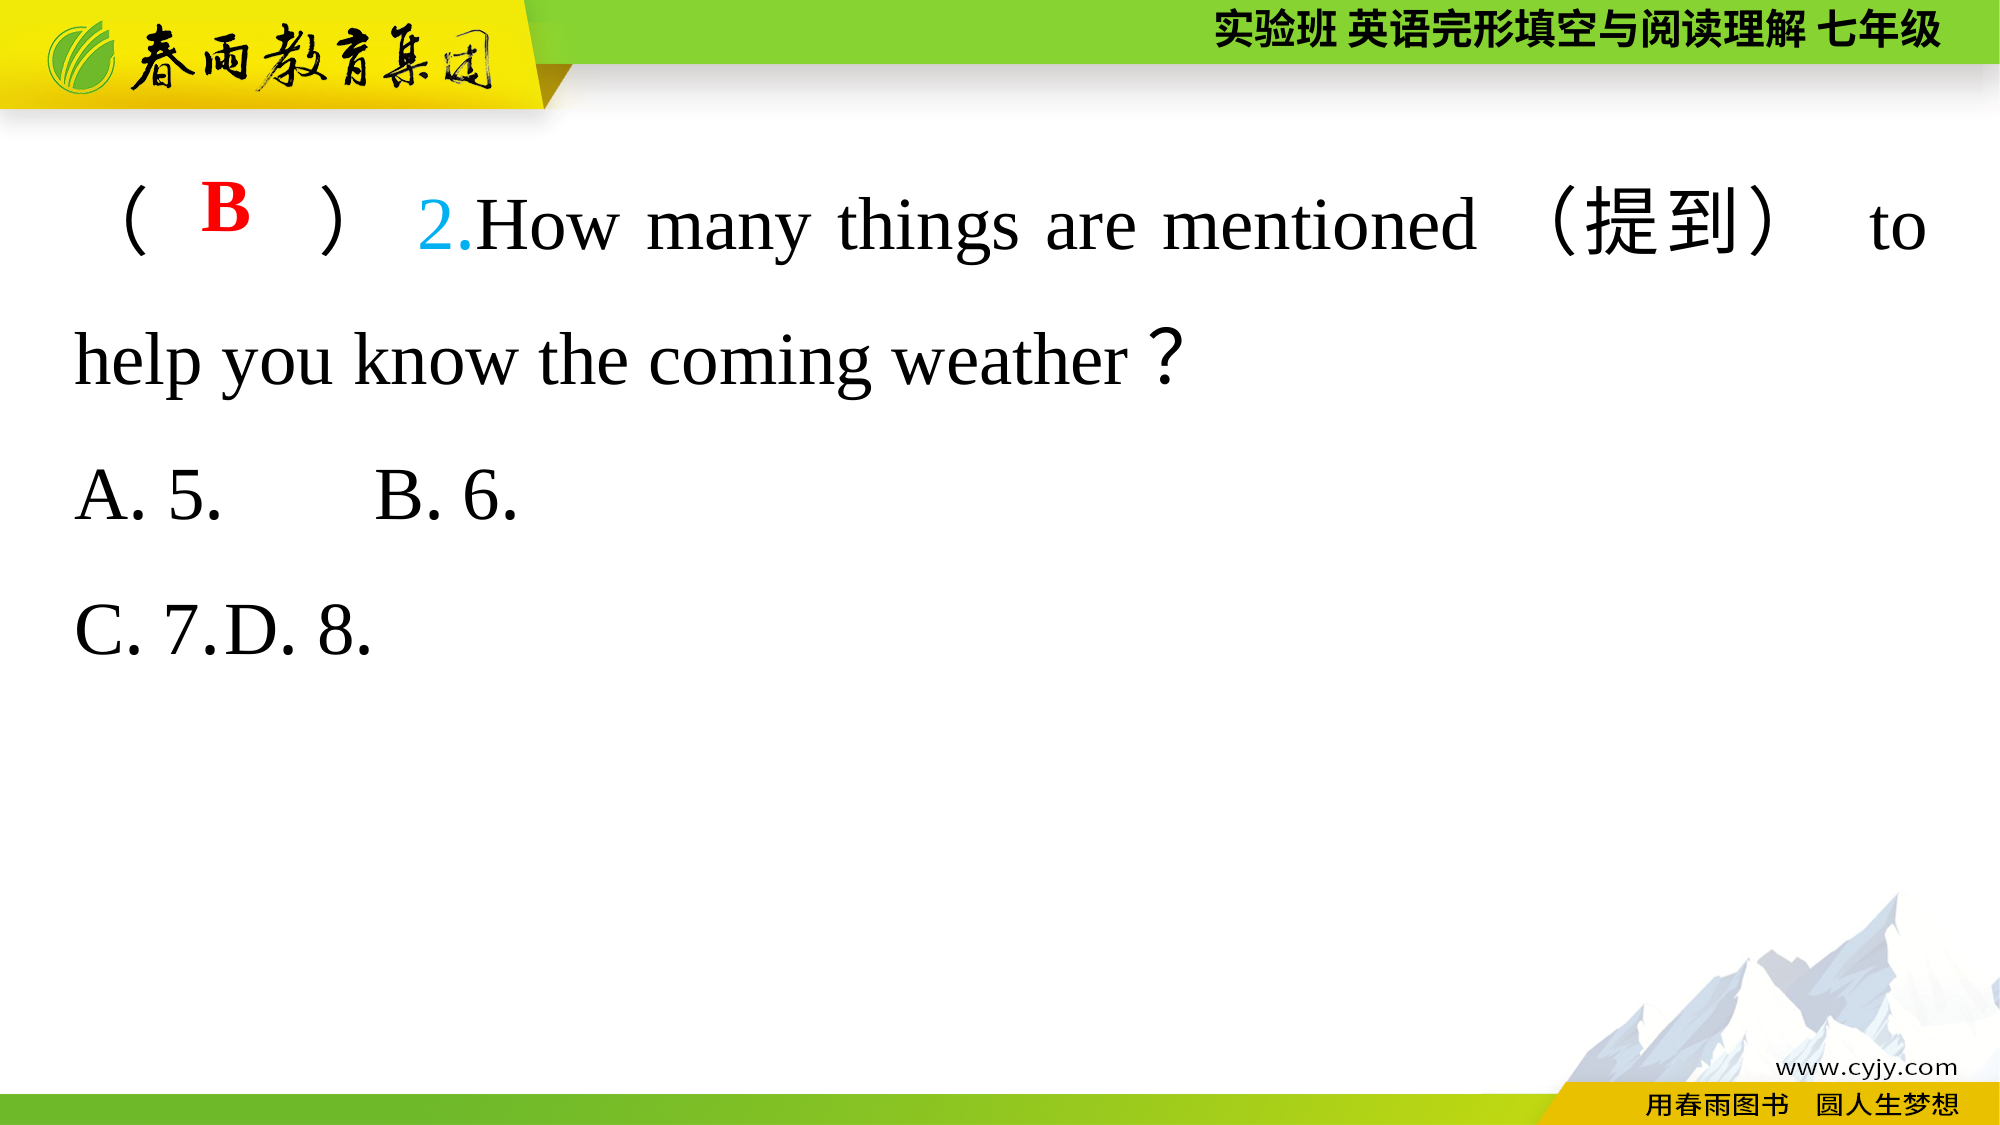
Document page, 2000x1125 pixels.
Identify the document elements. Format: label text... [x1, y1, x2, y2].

picture [0, 0, 2000, 1125]
list （ ）2.How many things are mentioned（提到） to help you know the coming weather？ A. 5. B. 6. C. 7. D. 8. [59, 122, 1944, 666]
